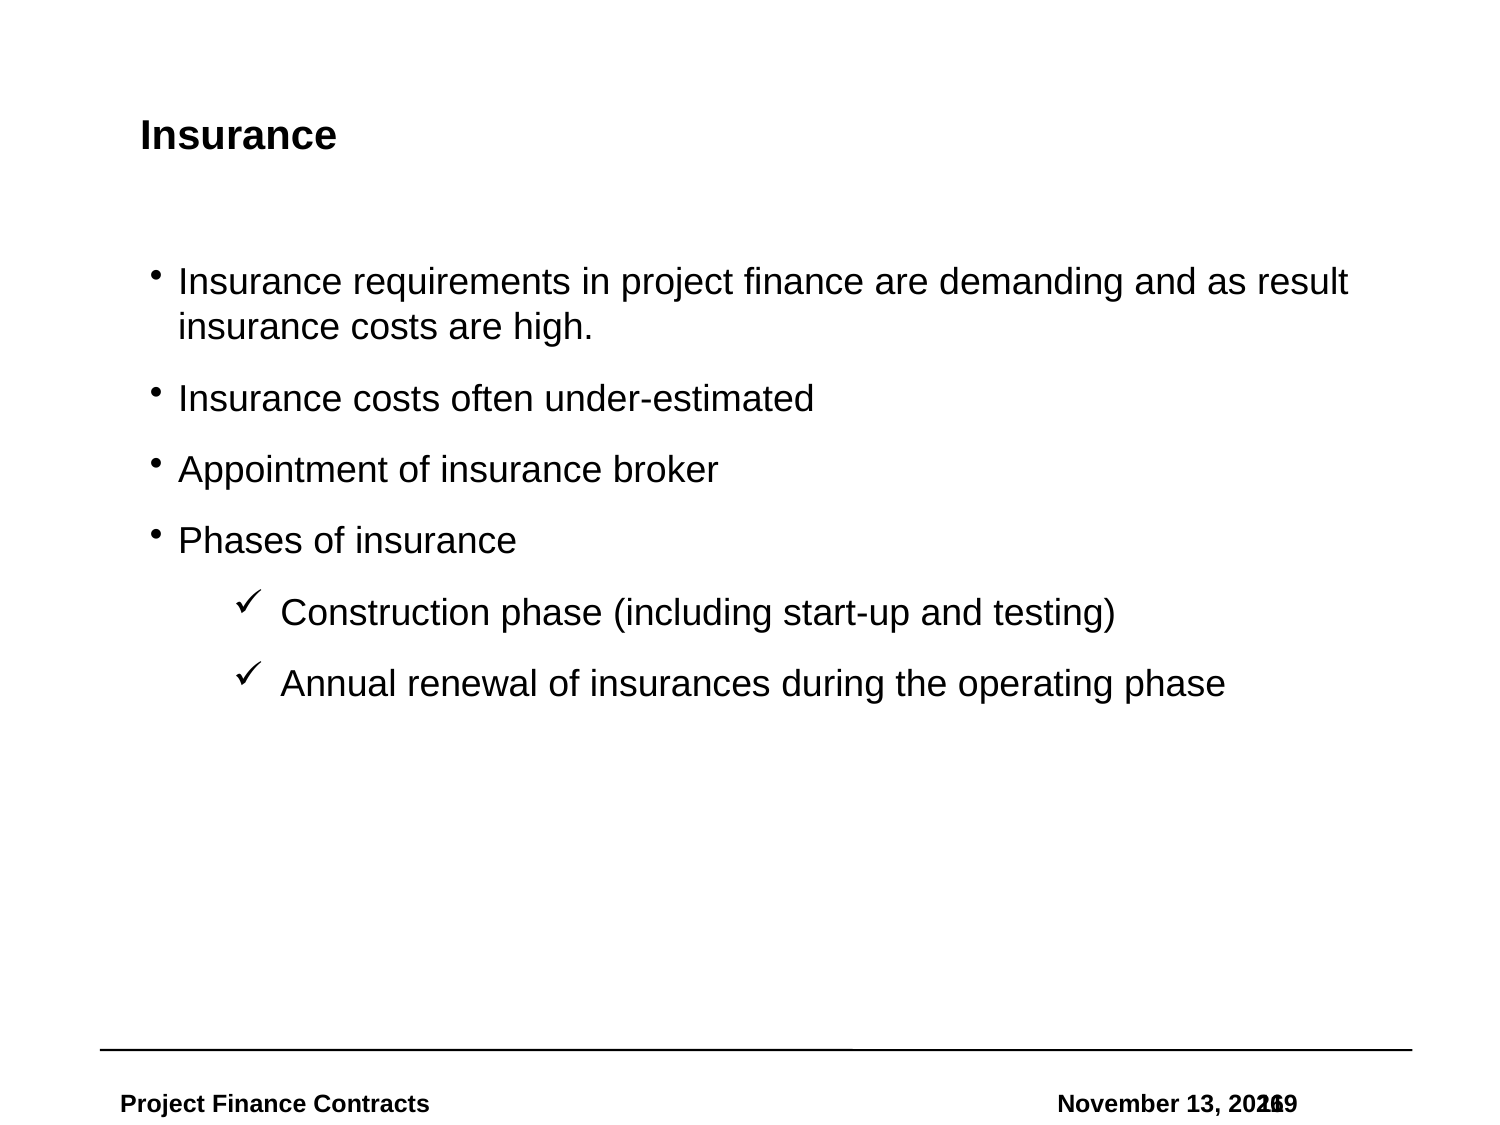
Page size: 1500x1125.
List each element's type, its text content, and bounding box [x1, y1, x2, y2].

list Insurance requirements in project finance are demanding and as result insurance costs are high. Insurance costs often under-estimated Appointment of insurance broker Phases of insurance Construction phase (including start-up and testing) Annual renewal of insurances during the operating phase [124, 249, 1376, 1001]
title Insurance [124, 99, 1288, 226]
